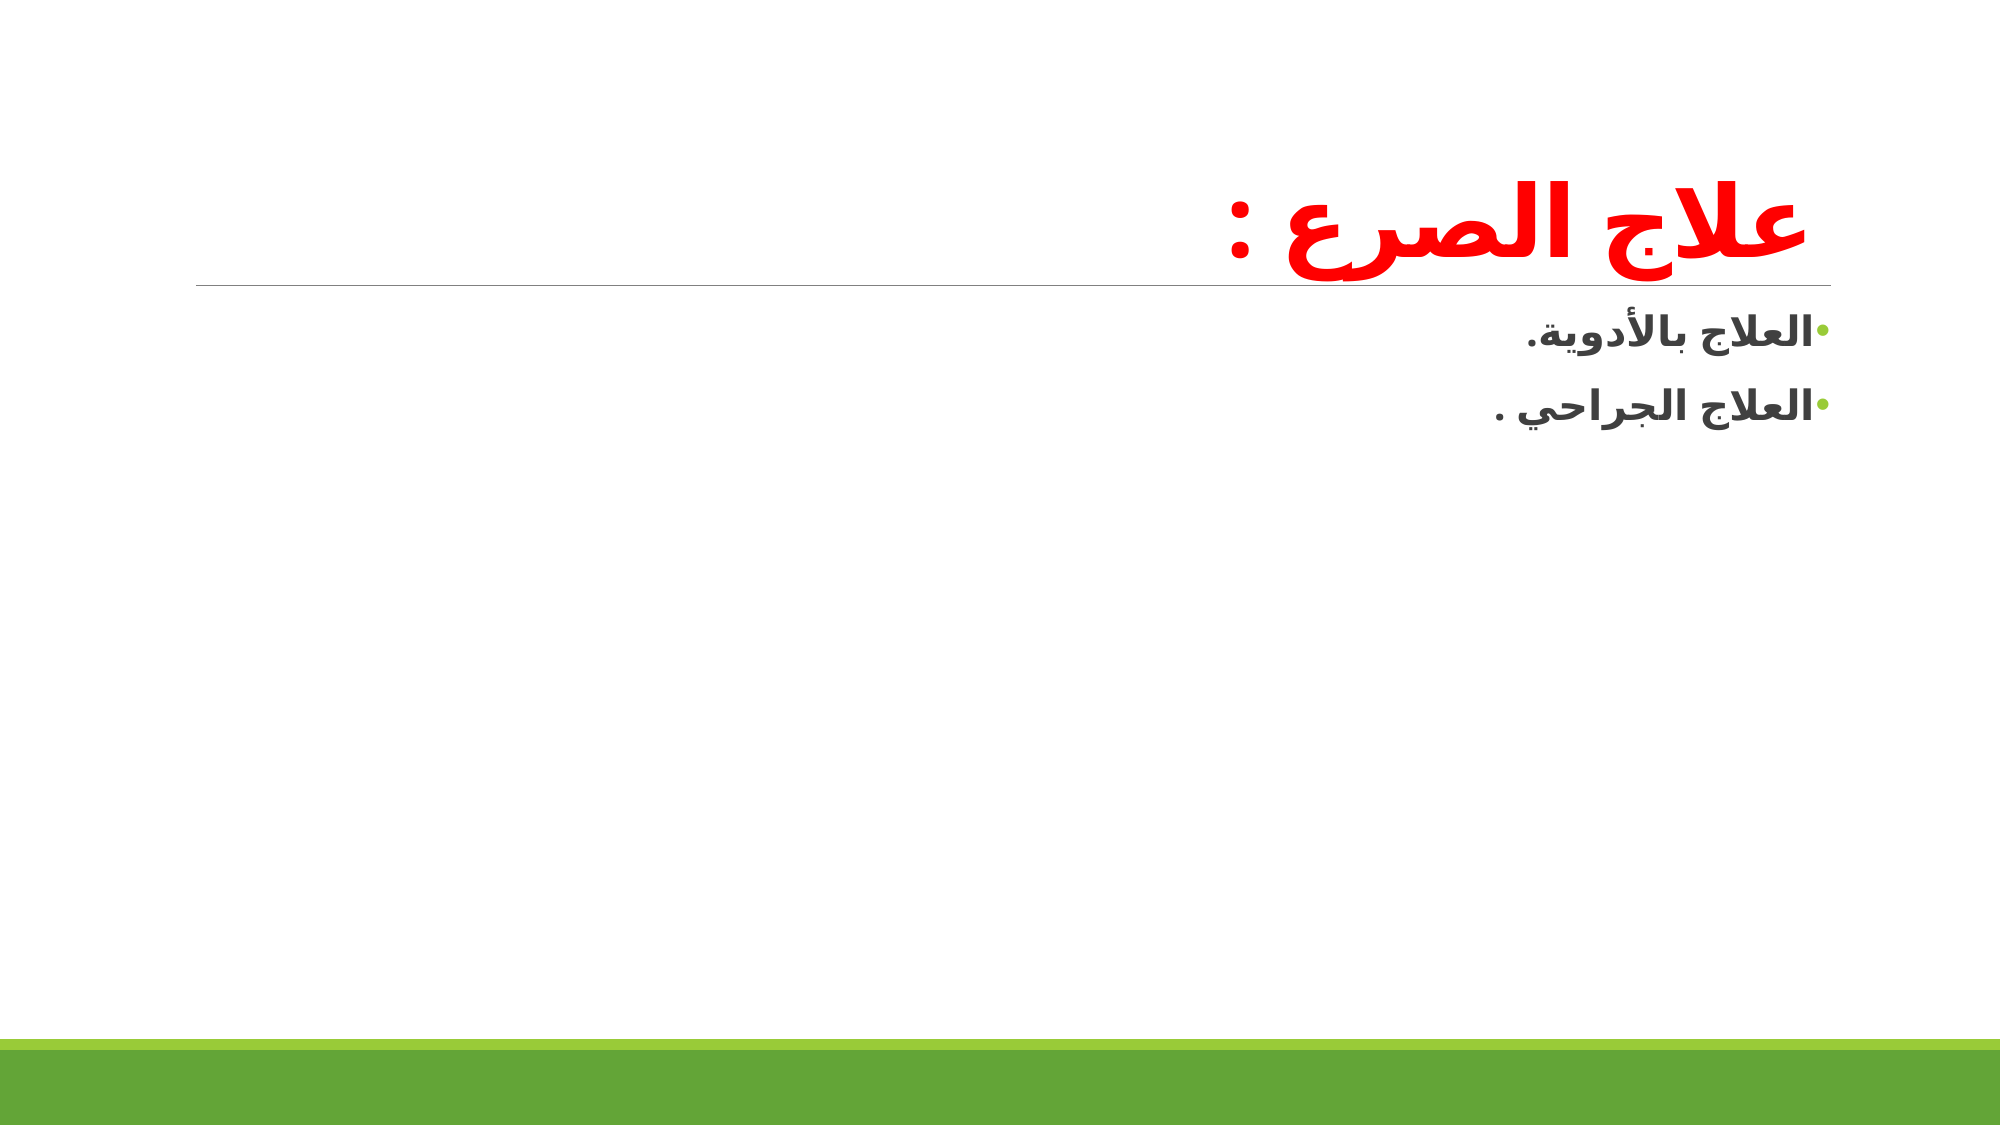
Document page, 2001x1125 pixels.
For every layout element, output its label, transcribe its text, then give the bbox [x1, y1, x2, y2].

list العلاج بالأدوية. العلاج الجراحي . [180, 302, 1830, 963]
title علاج الصرع : [180, 47, 1830, 285]
